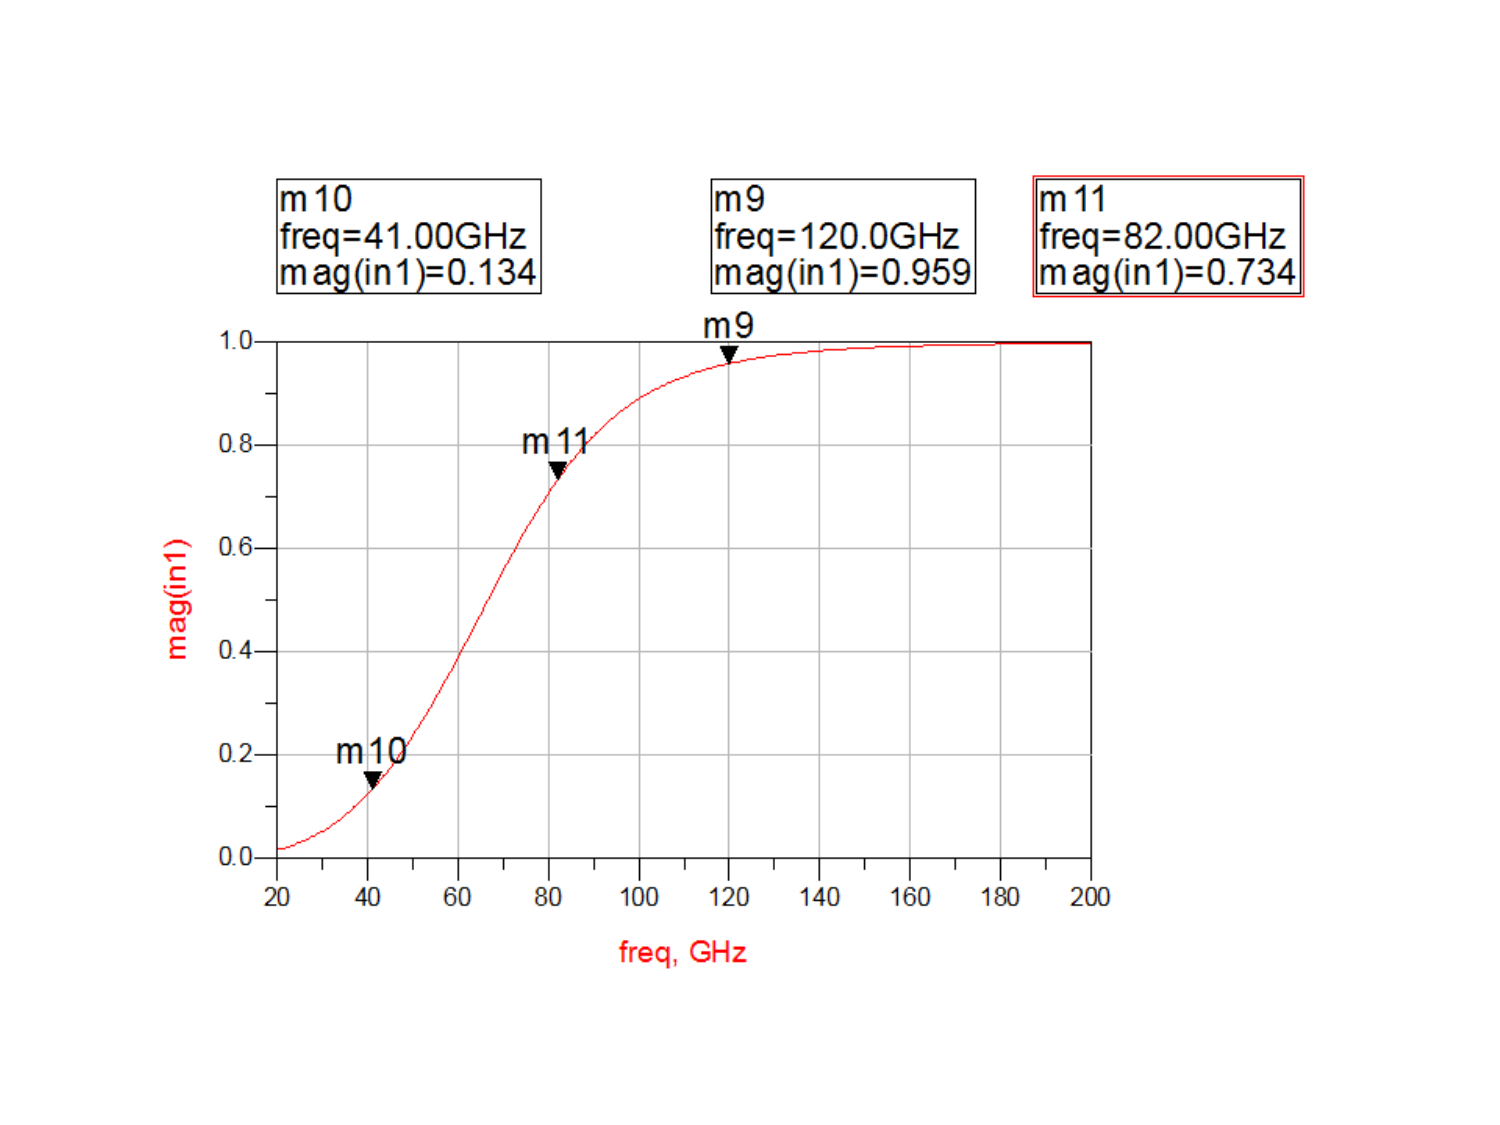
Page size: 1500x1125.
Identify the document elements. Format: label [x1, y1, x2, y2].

picture [102, 124, 1398, 1001]
